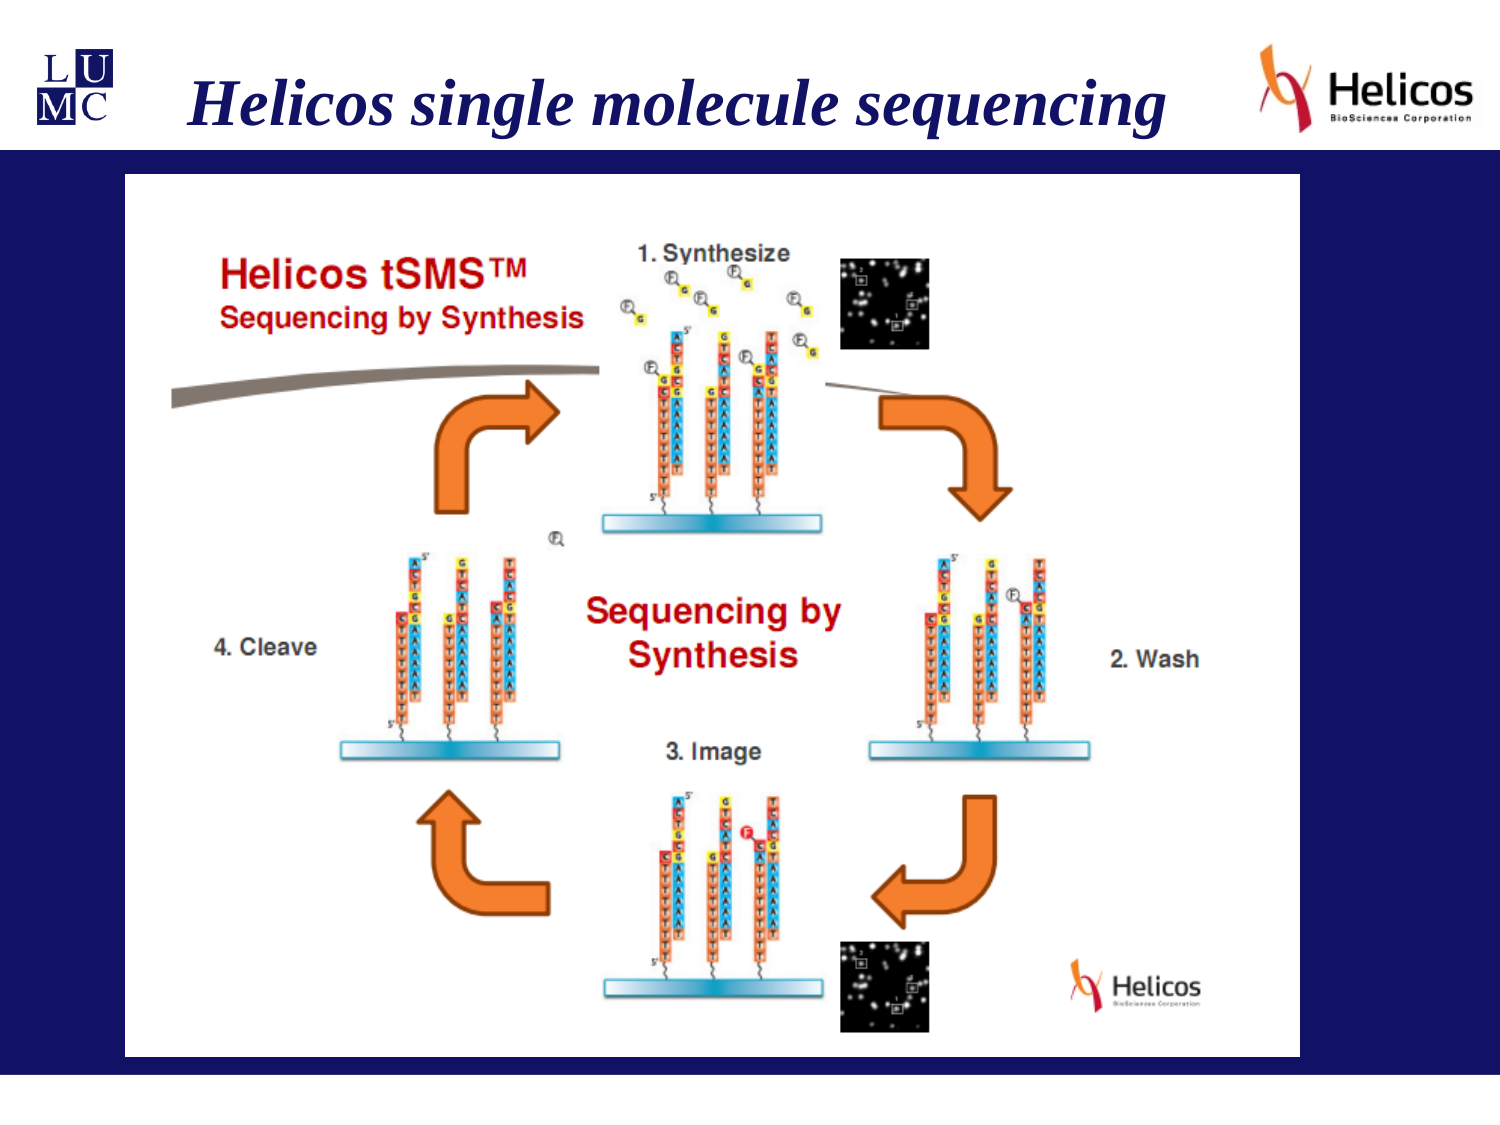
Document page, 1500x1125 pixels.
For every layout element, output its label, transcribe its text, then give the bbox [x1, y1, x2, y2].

picture [1249, 37, 1483, 134]
picture [37, 49, 113, 125]
title Helicos single molecule sequencing [187, 19, 1463, 141]
picture [124, 174, 1301, 1057]
